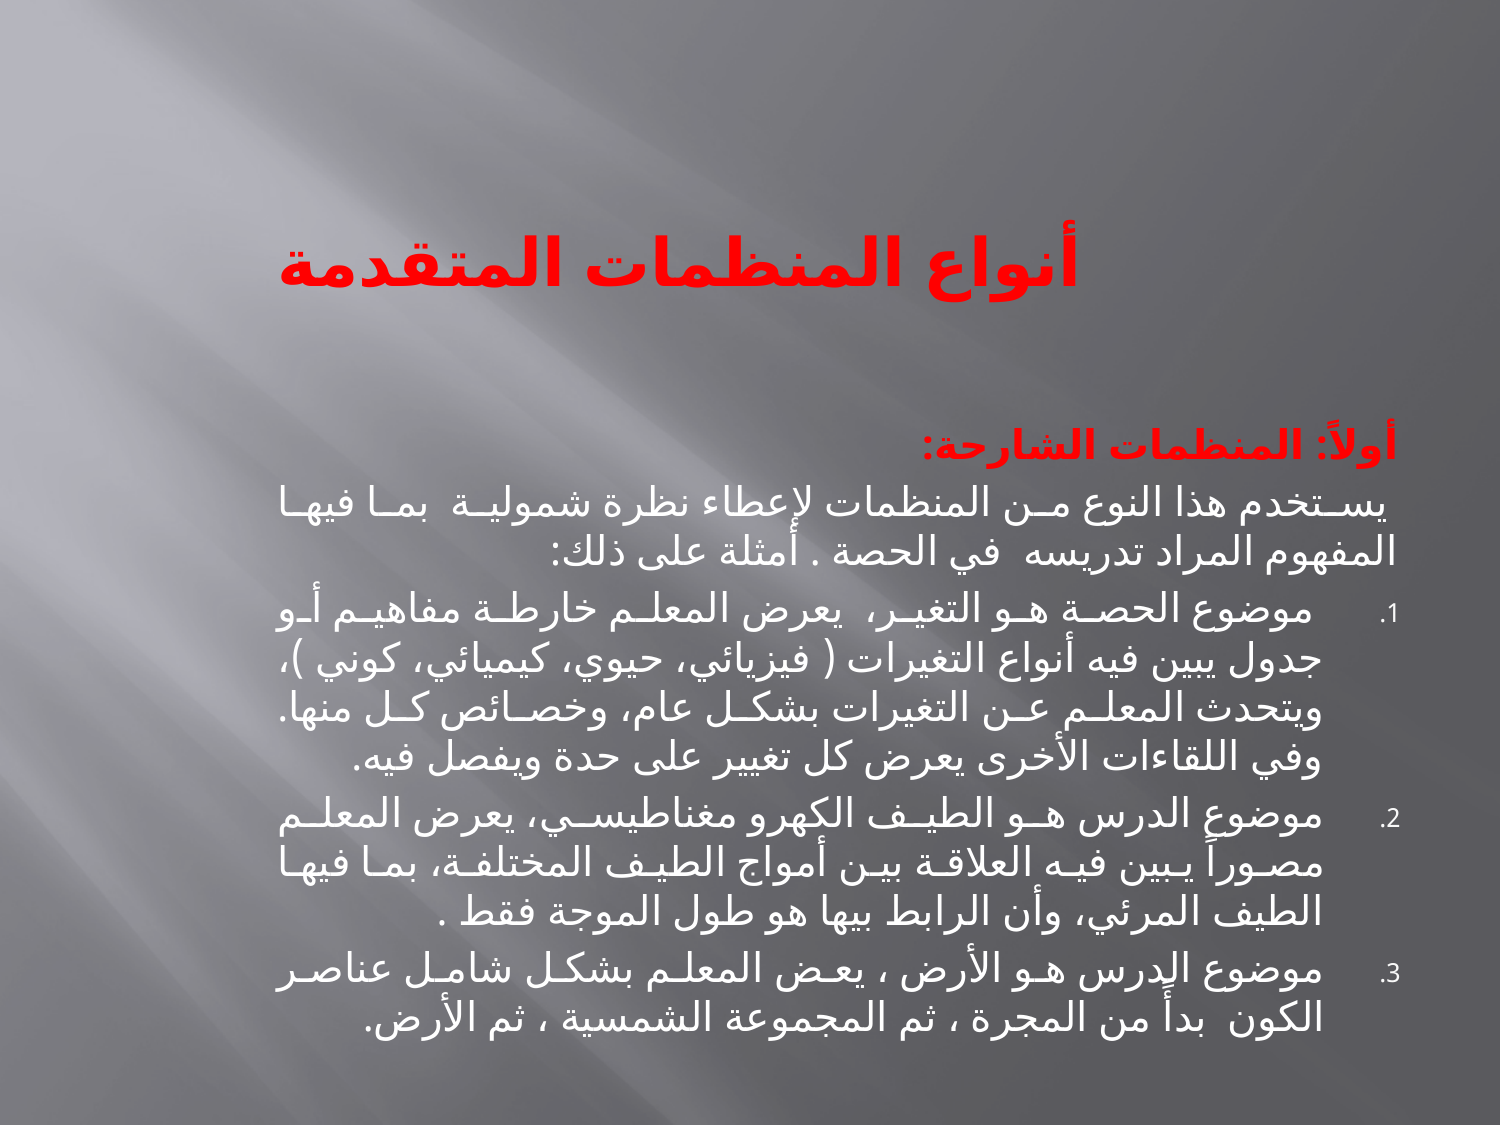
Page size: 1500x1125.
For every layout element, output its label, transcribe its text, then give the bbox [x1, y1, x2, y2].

list أولاً: المنظمات الشارحة: يستخدم هذا النوع من المنظمات لإعطاء نظرة شمولية بما فيها المفهوم المراد تدريسه في الحصة . أمثلة على ذلك: موضوع الحصة هو التغير، يعرض المعلم خارطة مفاهيم أو جدول يبين فيه أنواع التغيرات ( فيزيائي، حيوي، كيميائي، كوني )، ويتحدث المعلم عن التغيرات بشكل عام، وخصائص كل منها. وفي اللقاءات الأخرى يعرض كل تغيير على حدة ويفصل فيه. موضوع الدرس هو الطيف الكهرو مغناطيسي، يعرض المعلم مصوراً يبين فيه العلاقة بين أمواج الطيف المختلفة، بما فيها الطيف المرئي، وأن الرابط بيها هو طول الموجة فقط . موضوع الدرس هو الأرض ، يعض المعلم بشكل شامل عناصر الكون بدأً من المجرة ، ثم المجموعة الشمسية ، ثم الأرض. [262, 411, 1425, 1063]
title أنواع المنظمات المتقدمة [262, 99, 1425, 300]
